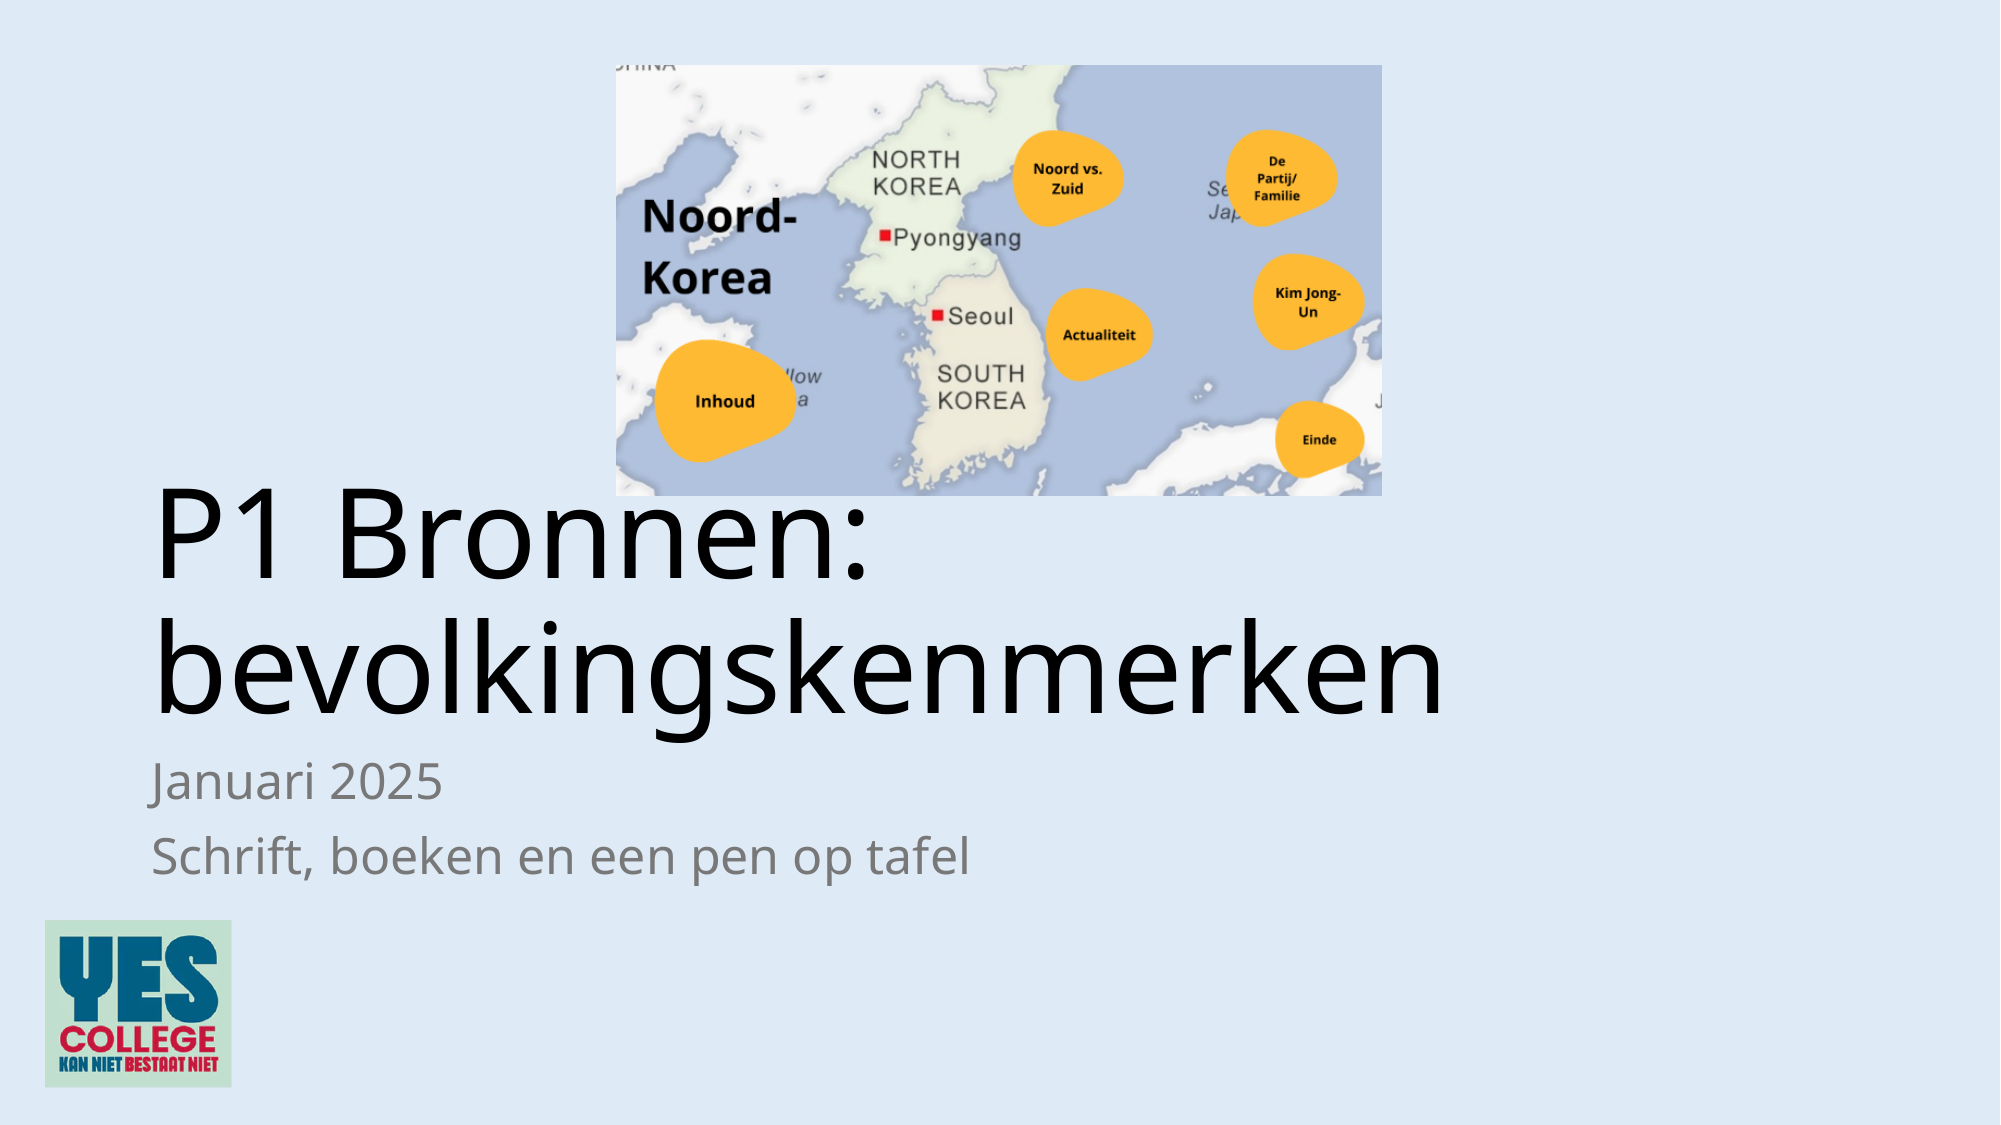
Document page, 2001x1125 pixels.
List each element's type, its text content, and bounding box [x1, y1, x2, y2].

picture [0, 913, 356, 1093]
picture [616, 64, 1382, 496]
title P1 Bronnen: bevolkingskenmerken [136, 280, 1899, 749]
list Januari 2025 Schrift, boeken en een pen op tafel [136, 748, 1862, 995]
